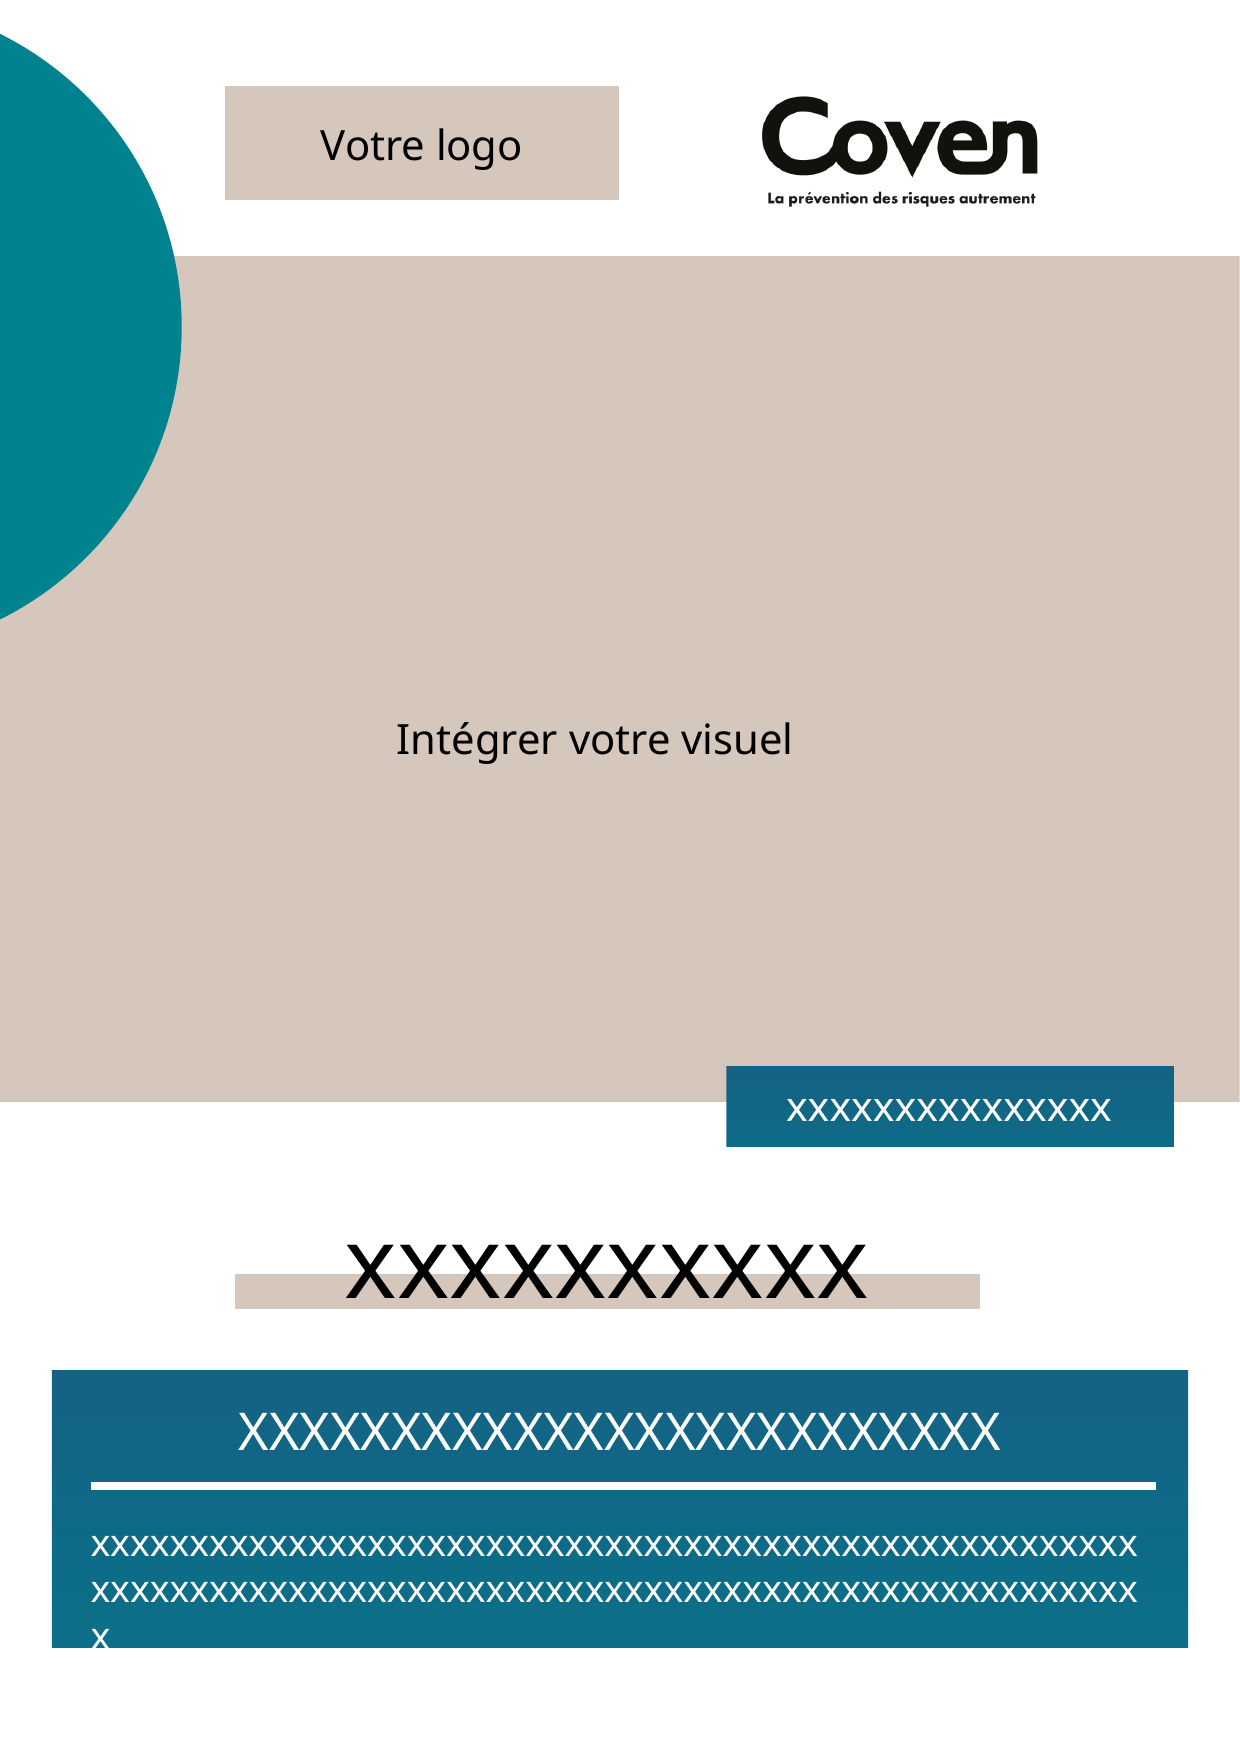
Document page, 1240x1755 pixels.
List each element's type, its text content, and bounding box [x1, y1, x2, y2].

text_box [51, 1370, 1189, 1409]
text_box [0, 255, 1240, 1103]
text_box xxxxxxxxxx [0, 1202, 1240, 1319]
text_box xxxxxxxxxxxxxxx [742, 1109, 1157, 1131]
text_box [51, 1462, 1189, 1648]
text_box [234, 1273, 980, 1309]
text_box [90, 1481, 1157, 1491]
text_box xxxxxxxxxxxxxxxxxxxxxxxxxxxxxxxxxxxxxxxxxxxxxxxxxxxxxxxxxxxxxxxxxxxxxxxxxxxxxxxxxxxxxxxxxxxxxxxxxxxxxxxxxxx [90, 1516, 1157, 1658]
text_box [672, 62, 1117, 233]
text_box [726, 1109, 1174, 1147]
text_box XXXXXXXXXXXXXXXXXXXXXXXXX [0, 1409, 1240, 1462]
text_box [224, 85, 620, 201]
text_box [0, 0, 182, 654]
